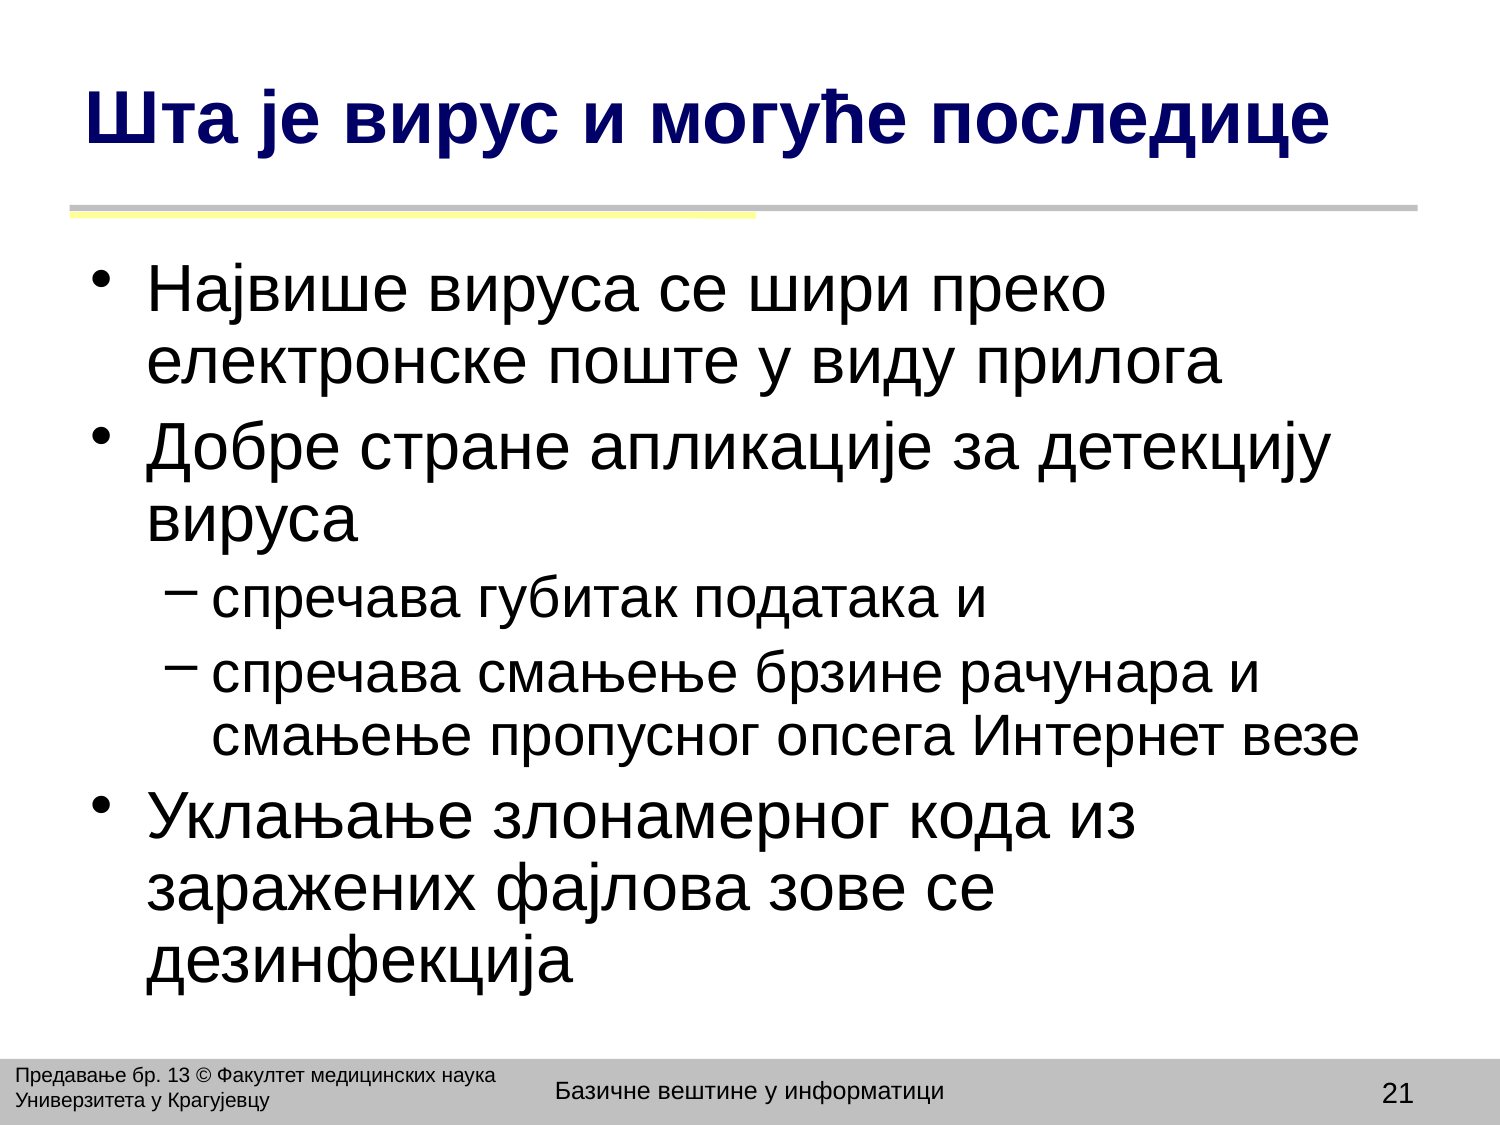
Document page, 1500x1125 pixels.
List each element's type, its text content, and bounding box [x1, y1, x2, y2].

slide_number Предавање бр. 13 © Факултет медицинских наука Универзитета у Крагујевцу [0, 1053, 617, 1108]
title Шта је вирус и могуће последице [69, 19, 1426, 208]
slide_number 21 [1079, 1066, 1430, 1125]
list Највише вируса се шири преко електронске поште у виду прилога Добре стране апликације за детекцију вируса спречава губитак података и спречава смањење брзине рачунара и смањење пропусног опсега Интернет везе Уклањање злонамерног кода из заражених фајлова зове се дезинфекција [74, 246, 1426, 1023]
footer Базичне вештине у информатици [512, 1066, 988, 1125]
